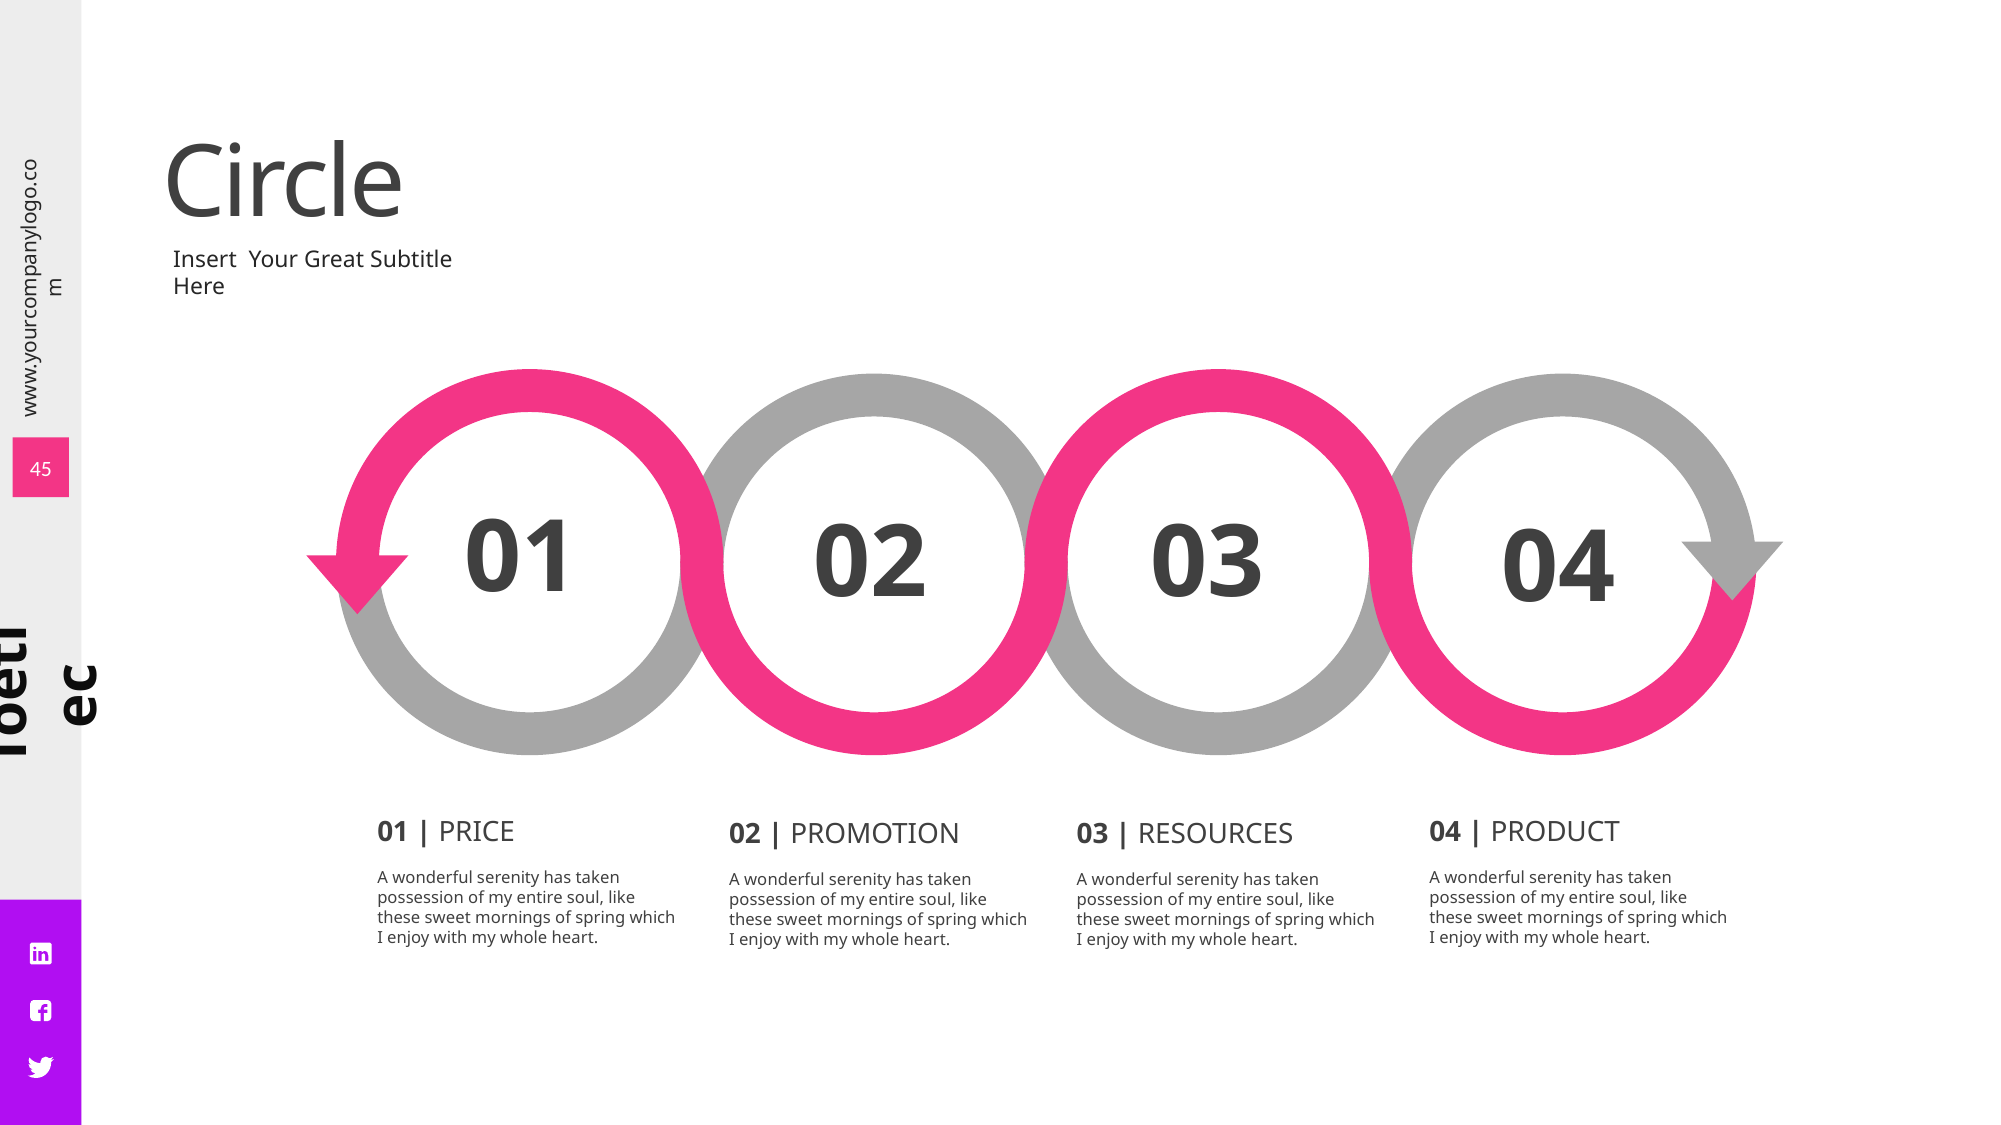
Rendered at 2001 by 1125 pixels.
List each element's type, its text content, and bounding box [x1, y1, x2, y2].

text_box [1392, 372, 1756, 556]
text_box 04 [1486, 493, 1632, 629]
text_box 01 [449, 483, 594, 619]
text_box 03 | RESOURCES A wonderful serenity has taken possession of my entire soul, like these sweet mornings of spring which I enjoy with my whole heart. [1061, 808, 1392, 957]
text_box 01 | PRICE A wonderful serenity has taken possession of my entire soul, like these sweet mornings of spring which I enjoy with my whole heart. [362, 806, 692, 955]
text_box [1023, 368, 1414, 564]
slide_number 45 [12, 437, 69, 498]
text_box 03 [1135, 488, 1280, 624]
text_box 04 | PRODUCT A wonderful serenity has taken possession of my entire soul, like these sweet mornings of spring which I enjoy with my whole heart. [1414, 806, 1744, 955]
text_box [703, 372, 1045, 553]
text_box [679, 560, 1069, 757]
text_box [337, 572, 702, 757]
text_box Circle [147, 116, 677, 236]
text_box [1367, 560, 1758, 757]
text_box Insert Your Great Subtitle Here [158, 237, 512, 307]
text_box 02 [798, 488, 943, 624]
text_box [335, 368, 725, 560]
text_box [1680, 541, 1785, 602]
text_box 02 | PROMOTION A wonderful serenity has taken possession of my entire soul, like these sweet mornings of spring which I enjoy with my whole heart. [714, 807, 1044, 956]
text_box [1046, 566, 1390, 757]
text_box [305, 554, 410, 616]
